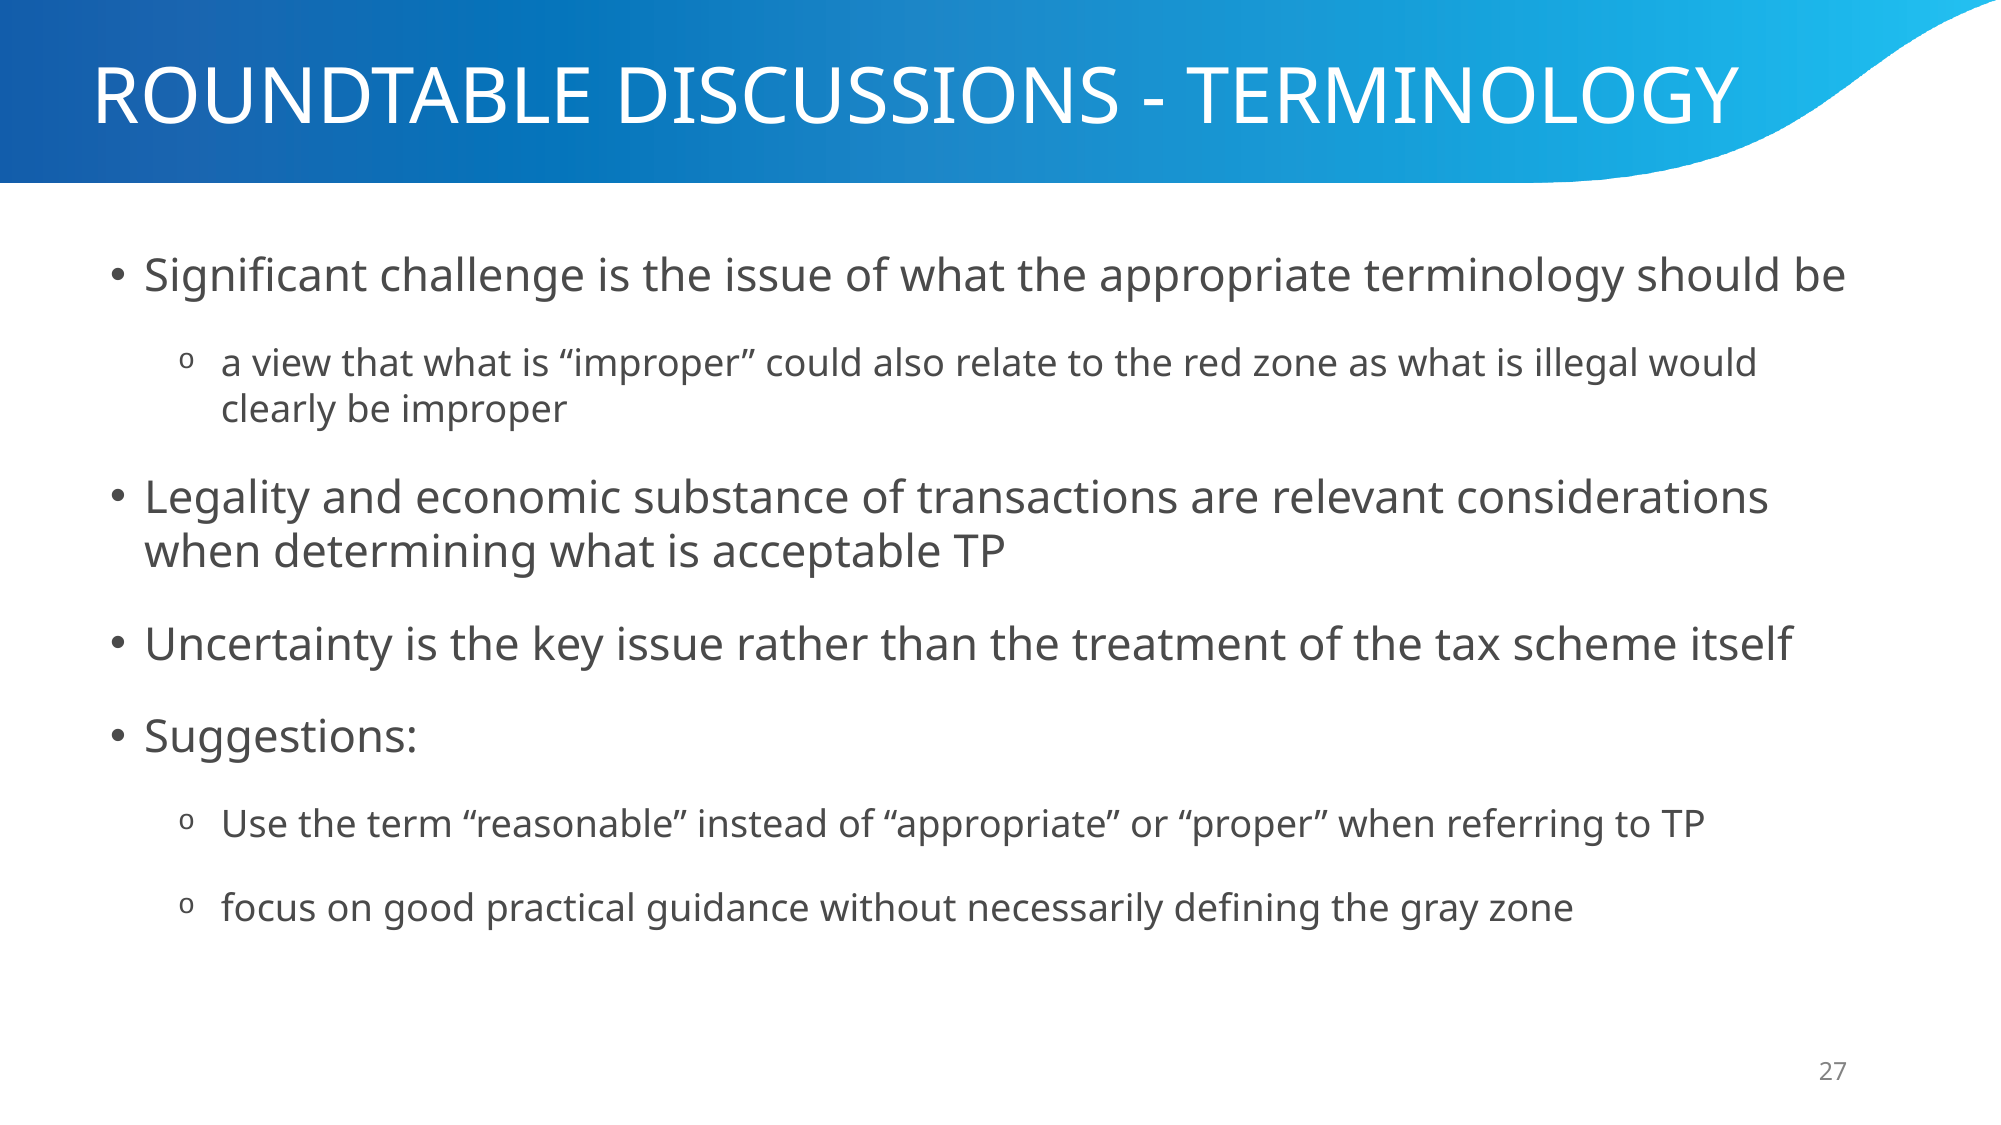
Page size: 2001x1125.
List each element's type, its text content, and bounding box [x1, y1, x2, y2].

list Significant challenge is the issue of what the appropriate terminology should be a view that what is “improper” could also relate to the red zone as what is illegal would clearly be improper Legality and economic substance of transactions are relevant considerations when determining what is acceptable TP Uncertainty is the key issue rather than the treatment of the tax scheme itself Suggestions: Use the term “reasonable” instead of “appropriate” or “proper” when referring to TP focus on good practical guidance without necessarily defining the gray zone [95, 238, 1870, 1020]
picture [0, 0, 2000, 183]
slide_number 27 [1412, 1042, 1863, 1103]
title ROUNDTABLE DISCUSSIONS - TERMINOLOGY [76, 4, 1780, 180]
